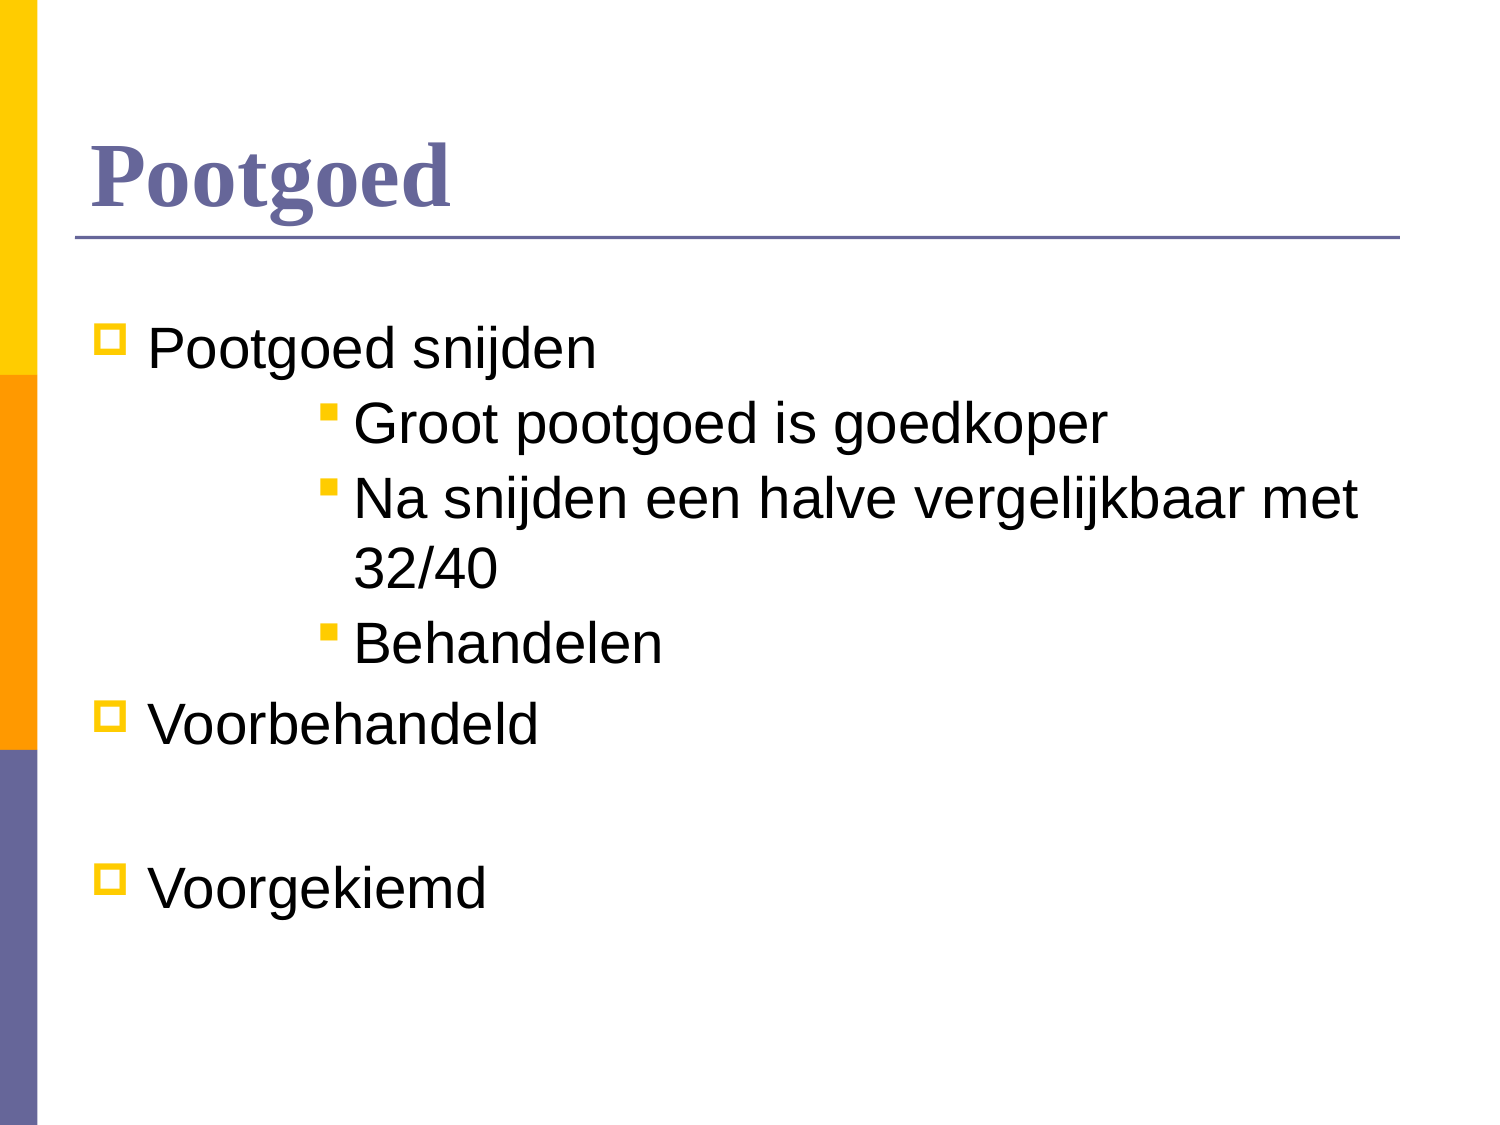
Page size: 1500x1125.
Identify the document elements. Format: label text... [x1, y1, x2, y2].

title Pootgoed [75, 45, 1425, 233]
text_box Pootgoed snijden Groot pootgoed is goedkoper Na snijden een halve vergelijkbaar met 32/40 Behandelen Voorbehandeld Voorgekiemd [75, 302, 1426, 709]
